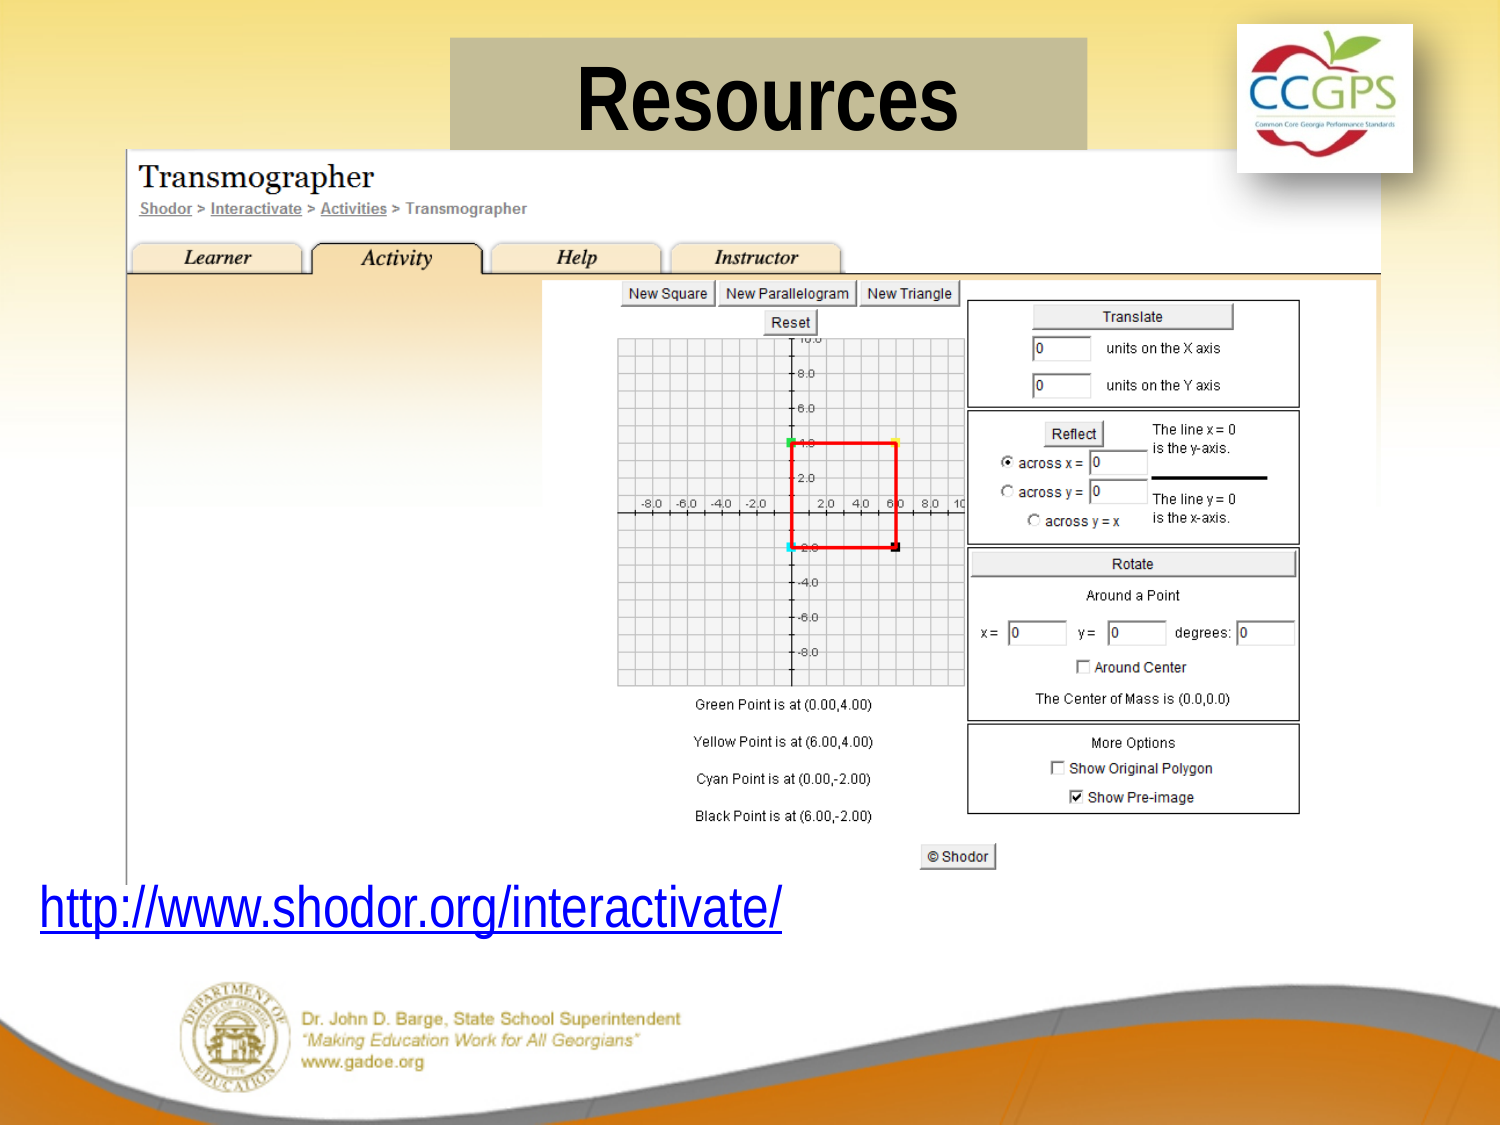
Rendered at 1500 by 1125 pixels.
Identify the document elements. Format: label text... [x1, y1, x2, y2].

title Resources [449, 37, 1088, 148]
subtitle http://www.shodor.org/interactivate/ [24, 162, 1463, 1013]
picture [0, 0, 1500, 1125]
